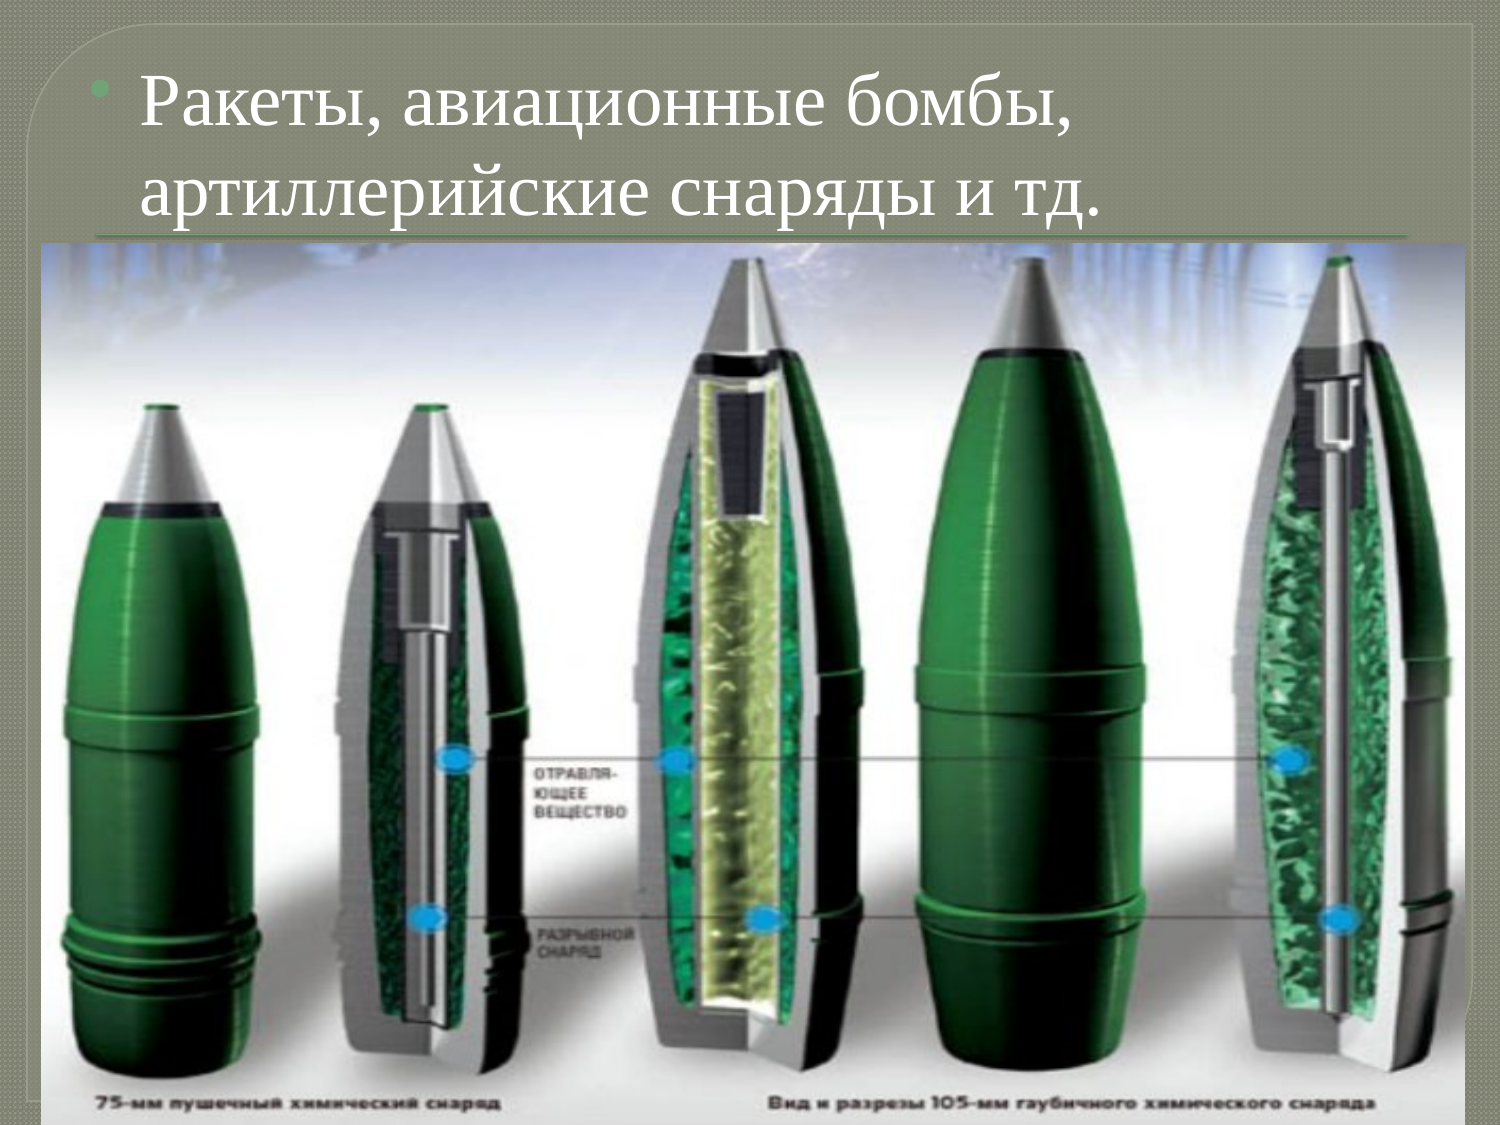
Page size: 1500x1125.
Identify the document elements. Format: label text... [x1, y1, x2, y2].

picture [41, 243, 1465, 1125]
list Ракеты, авиационные бомбы, артиллерийские снаряды и тд. [76, 42, 1425, 242]
